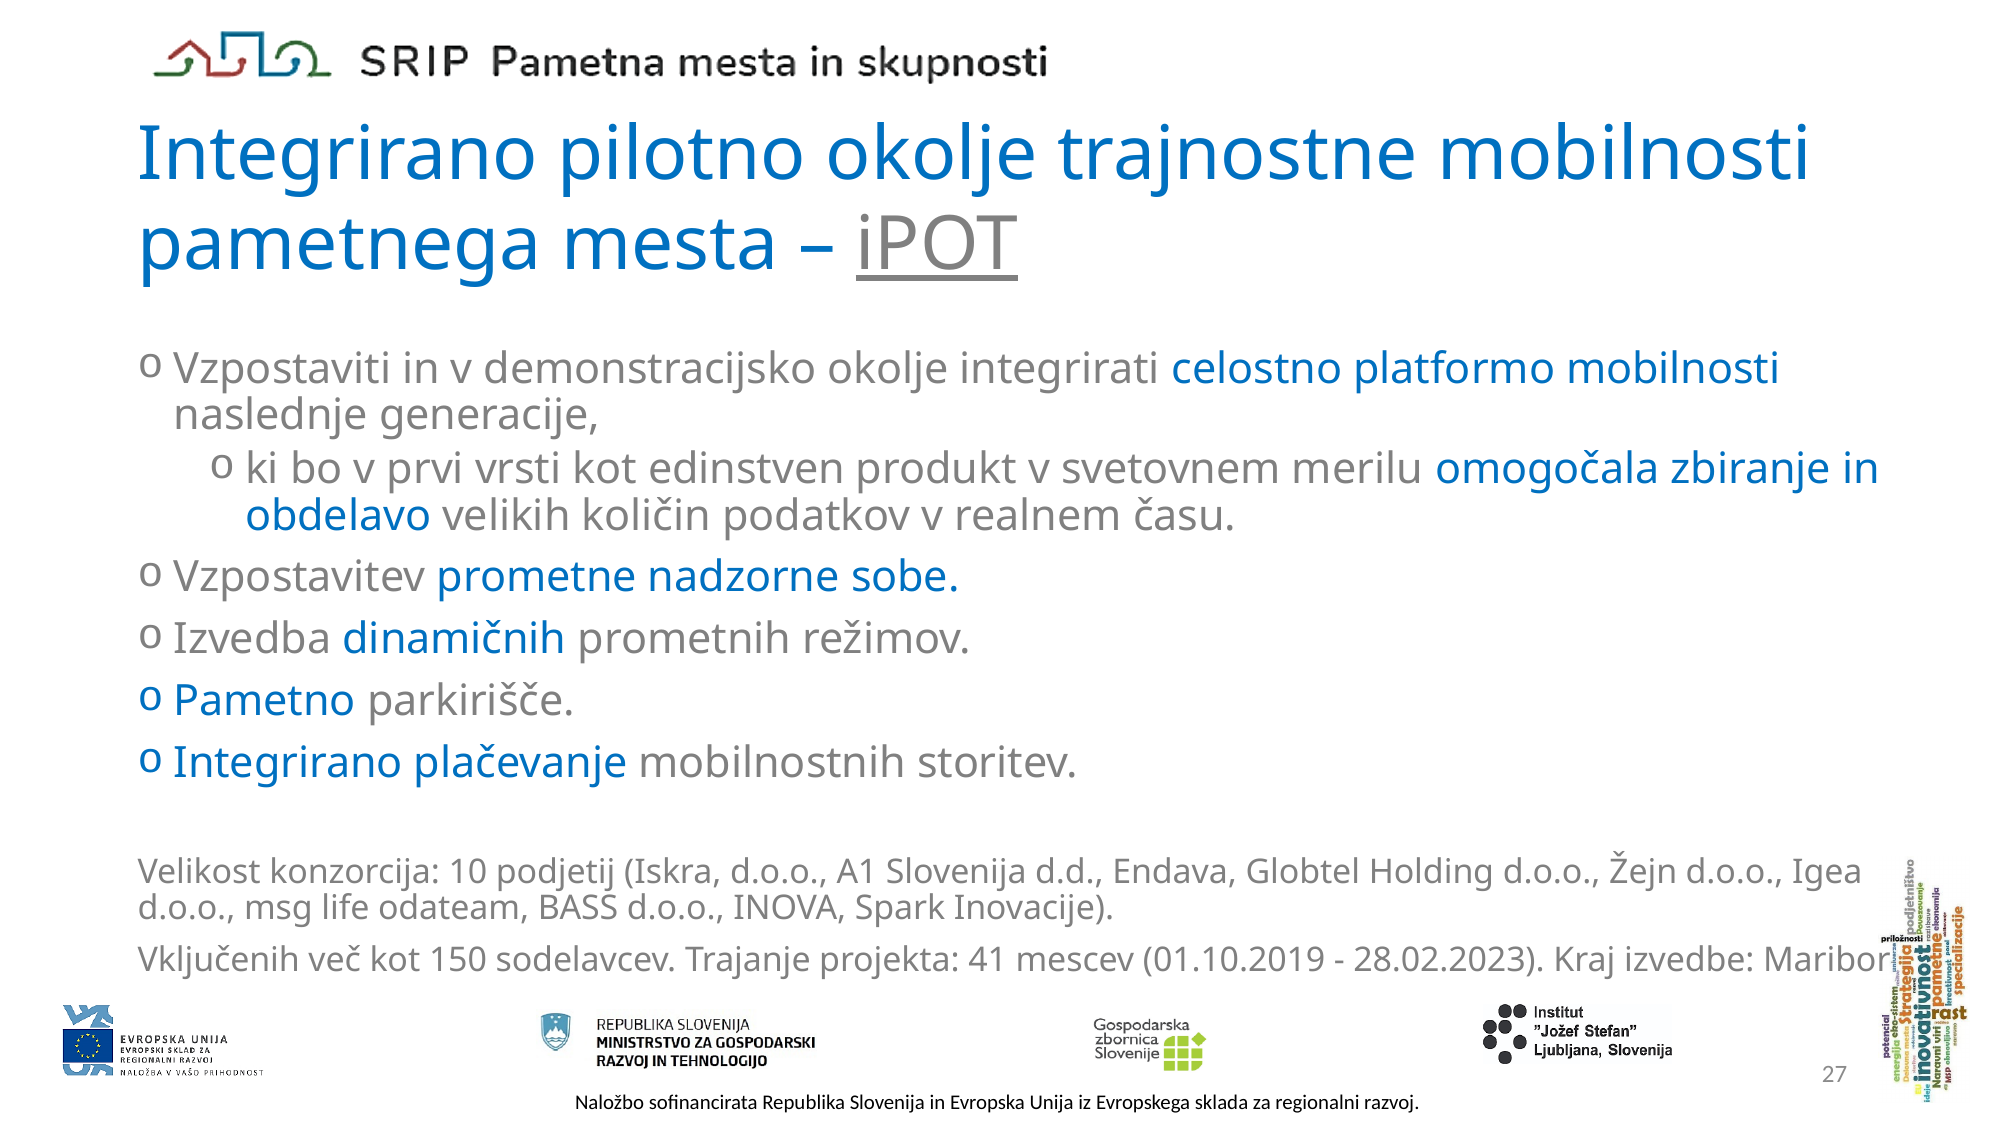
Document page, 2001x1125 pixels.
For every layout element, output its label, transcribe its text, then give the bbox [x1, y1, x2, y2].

slide_number 27 [1412, 1042, 1863, 1103]
picture [536, 1009, 817, 1069]
picture [1090, 1013, 1211, 1073]
picture [62, 1004, 264, 1076]
picture [138, 16, 1058, 87]
list Vzpostaviti in v demonstracijsko okolje integrirati celostno platformo mobilnosti naslednje generacije, ki bo v prvi vrsti kot edinstven produkt v svetovnem merilu omogočala zbiranje in obdelavo velikih količin podatkov v realnem času. Vzpostavitev prometne nadzorne sobe. Izvedba dinamičnih prometnih režimov. Pametno parkirišče. Integrirano plačevanje mobilnostnih storitev. Velikost konzorcija: 10 podjetij (Iskra, d.o.o., A1 Slovenija d.d., Endava, Globtel Holding d.o.o., Žejn d.o.o., Igea d.o.o., msg life odateam, BASS d.o.o., INOVA, Spark Inovacije). Vključenih več kot 150 sodelavcev. Trajanje projekta: 41 mescev (01.10.2019 - 28.02.2023). Kraj izvedbe: Maribor [122, 278, 1932, 991]
picture [1483, 1004, 1672, 1042]
picture [1878, 856, 1970, 1103]
title Integrirano pilotno okolje trajnostne mobilnosti pametnega mesta – iPOT [122, 193, 1848, 278]
